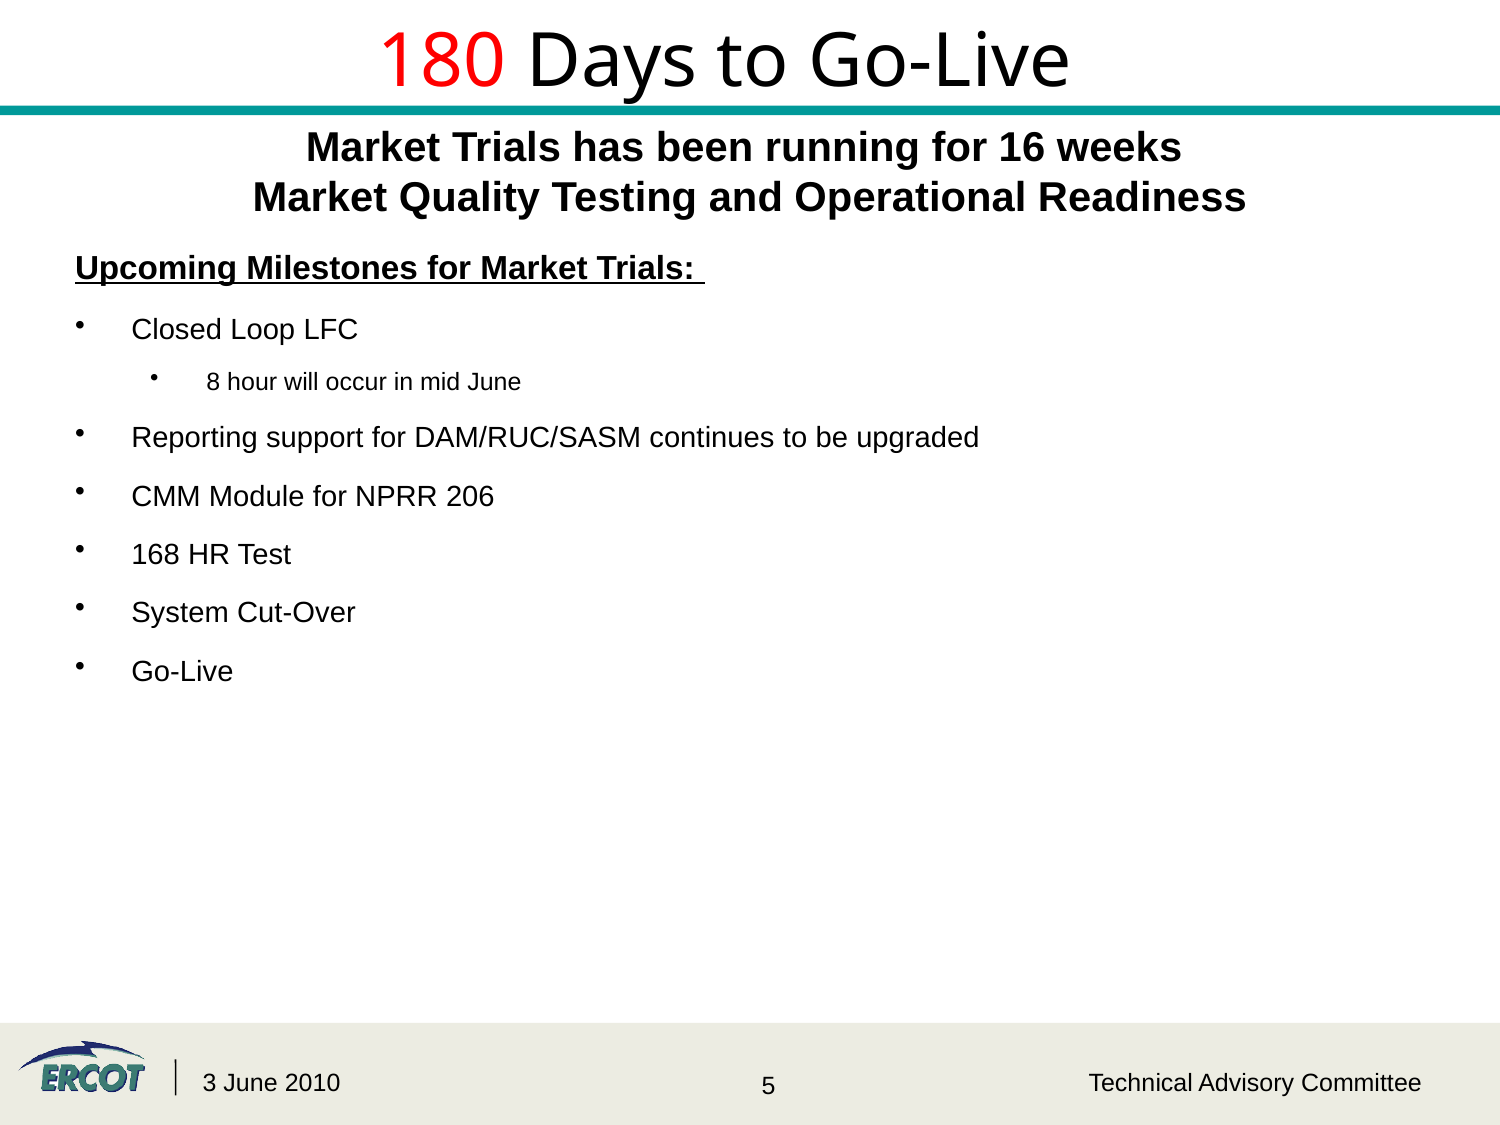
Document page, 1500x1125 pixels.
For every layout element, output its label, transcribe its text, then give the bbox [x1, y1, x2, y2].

title 180 Days to Go-Live [0, 0, 1451, 112]
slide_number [187, 1059, 538, 1125]
text_box Market Trials has been running for 16 weeks Market Quality Testing and Operational Readiness [0, 112, 1500, 228]
footer Technical Advisory Committee [962, 1059, 1438, 1125]
picture [10, 1031, 151, 1111]
text_box Upcoming Milestones for Market Trials: Closed Loop LFC 8 hour will occur in mid June Reporting support for DAM/RUC/SASM continues to be upgraded CMM Module for NPRR 206 168 HR Test System Cut-Over Go-Live [0, 187, 1438, 1025]
